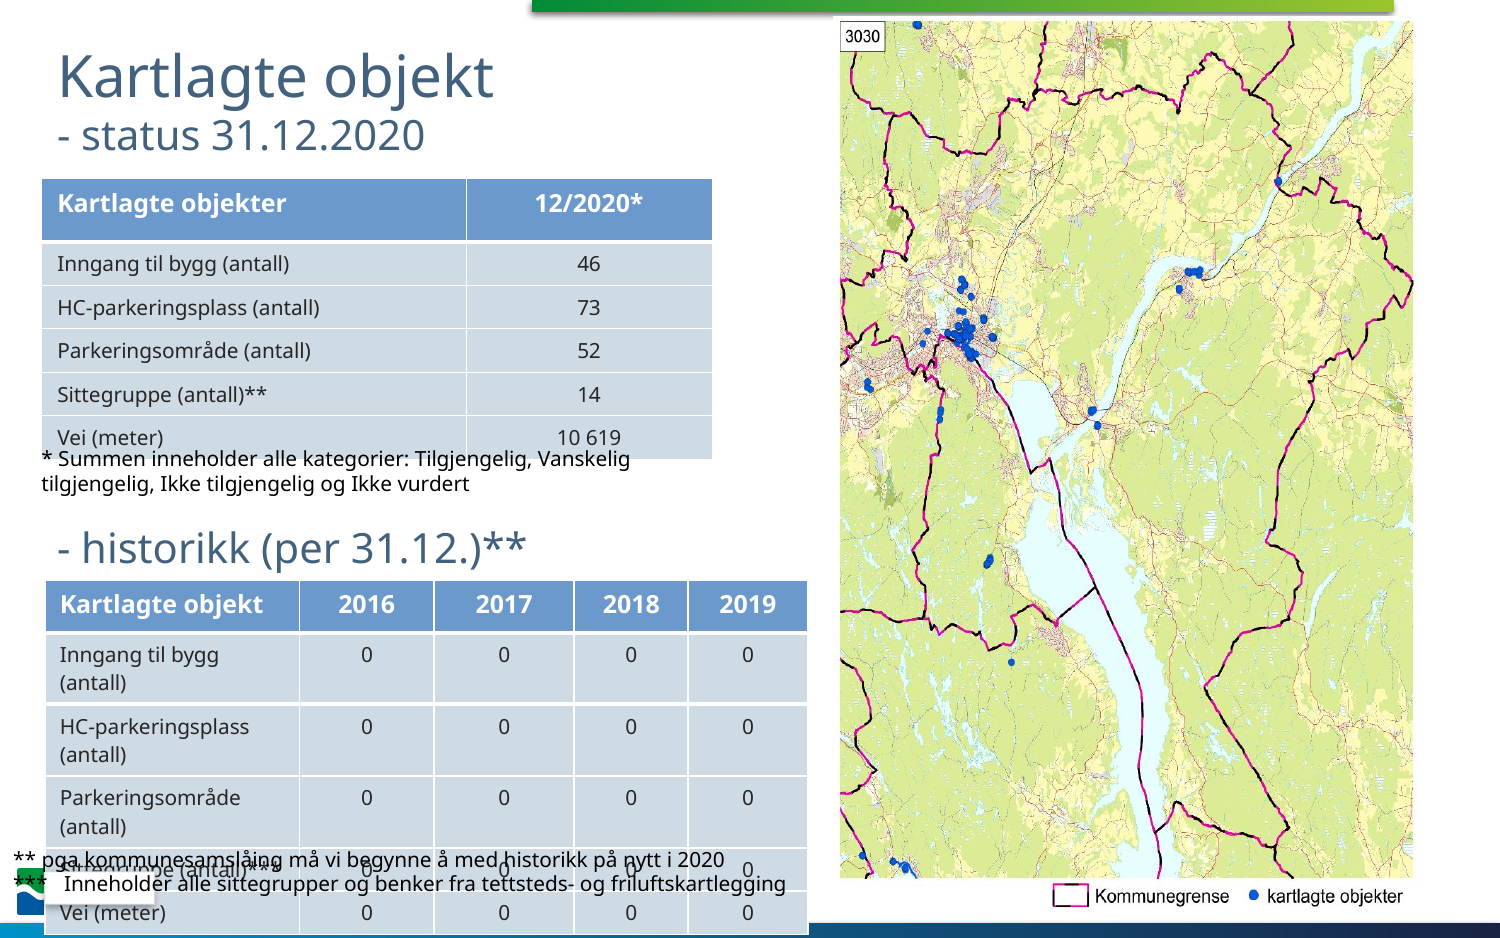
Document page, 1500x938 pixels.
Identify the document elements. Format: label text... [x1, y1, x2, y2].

table_cell Inngang til bygg (antall) [42, 244, 466, 285]
table_cell Inngang til bygg (antall) [46, 635, 299, 702]
text_box * Summen inneholder alle kategorier: Tilgjengelig, Vanskelig tilgjengelig, Ikke tilgjengelig og Ikke vurdert [26, 438, 711, 504]
table_cell 0 [575, 777, 687, 838]
table_cell 0 [575, 706, 687, 775]
text_box Kartlagte objekt - status 31.12.2020 [42, 24, 828, 167]
table_cell 0 [435, 777, 573, 838]
table_header 2019 [689, 581, 807, 631]
table_cell Sittegruppe (antall)** [42, 373, 466, 415]
table_header Kartlagte objekter [42, 179, 466, 240]
text_box ** pga kommunesamslåing må vi begynne å med historikk på nytt i 2020 *** Inneholder alle sittegrupper og benker fra tettsteds- og friluftskartlegging [0, 838, 802, 904]
table_cell 0 [300, 706, 433, 775]
table_cell 0 [689, 892, 807, 934]
table_header Kartlagte objekt [46, 581, 299, 631]
table_cell HC-parkeringsplass (antall) [42, 286, 466, 328]
table_cell 73 [467, 286, 712, 328]
table_cell 0 [575, 635, 687, 702]
table_cell 0 [435, 635, 573, 702]
table_cell Parkeringsområde (antall) [42, 329, 466, 372]
table_header 2016 [300, 581, 433, 631]
table_header 12/2020* [467, 179, 712, 240]
table_cell 14 [467, 373, 712, 415]
table_cell 0 [300, 777, 433, 838]
table_header 2018 [575, 581, 687, 631]
table_header 2017 [435, 581, 573, 631]
table_cell 0 [300, 904, 433, 934]
table_cell 46 [467, 244, 712, 285]
table_cell 0 [435, 706, 573, 775]
table_cell 0 [575, 904, 687, 934]
table_cell 0 [435, 904, 573, 934]
table_cell Parkeringsområde (antall) [46, 777, 299, 838]
table_cell Vei (meter) [46, 904, 299, 934]
table_cell 0 [802, 849, 807, 890]
table_cell 0 [689, 635, 807, 702]
table_cell Vei (meter) [42, 416, 466, 438]
table_cell 52 [467, 329, 712, 372]
table_cell 10 619 [467, 416, 712, 459]
table_cell HC-parkeringsplass (antall) [46, 706, 299, 775]
table_cell 0 [689, 777, 807, 847]
picture [833, 16, 1419, 913]
text_box - historikk (per 31.12.)** [42, 496, 828, 580]
table_cell 0 [300, 635, 433, 702]
table_cell 0 [689, 706, 807, 775]
